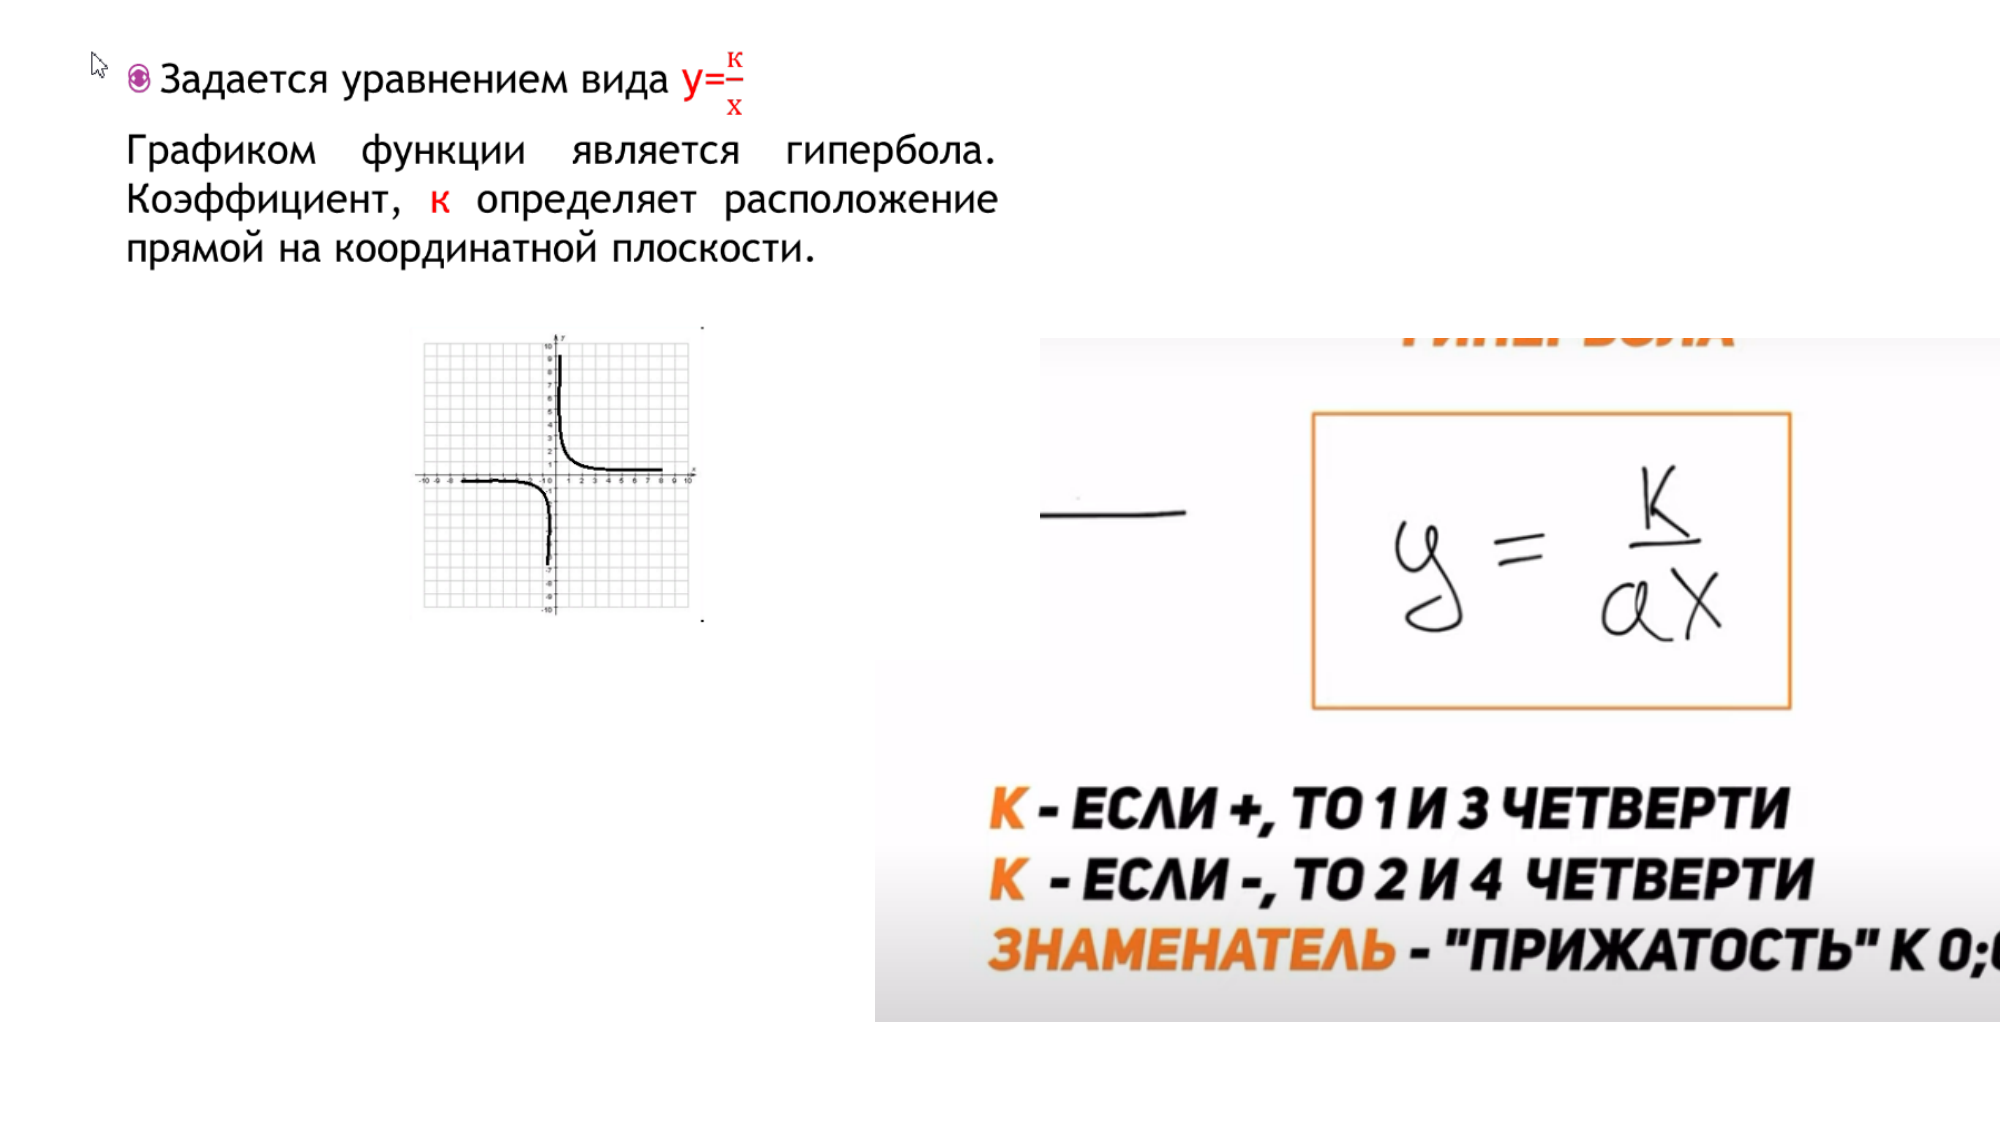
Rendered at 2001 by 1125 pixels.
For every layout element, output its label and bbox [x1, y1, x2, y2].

picture [88, 16, 2000, 1023]
